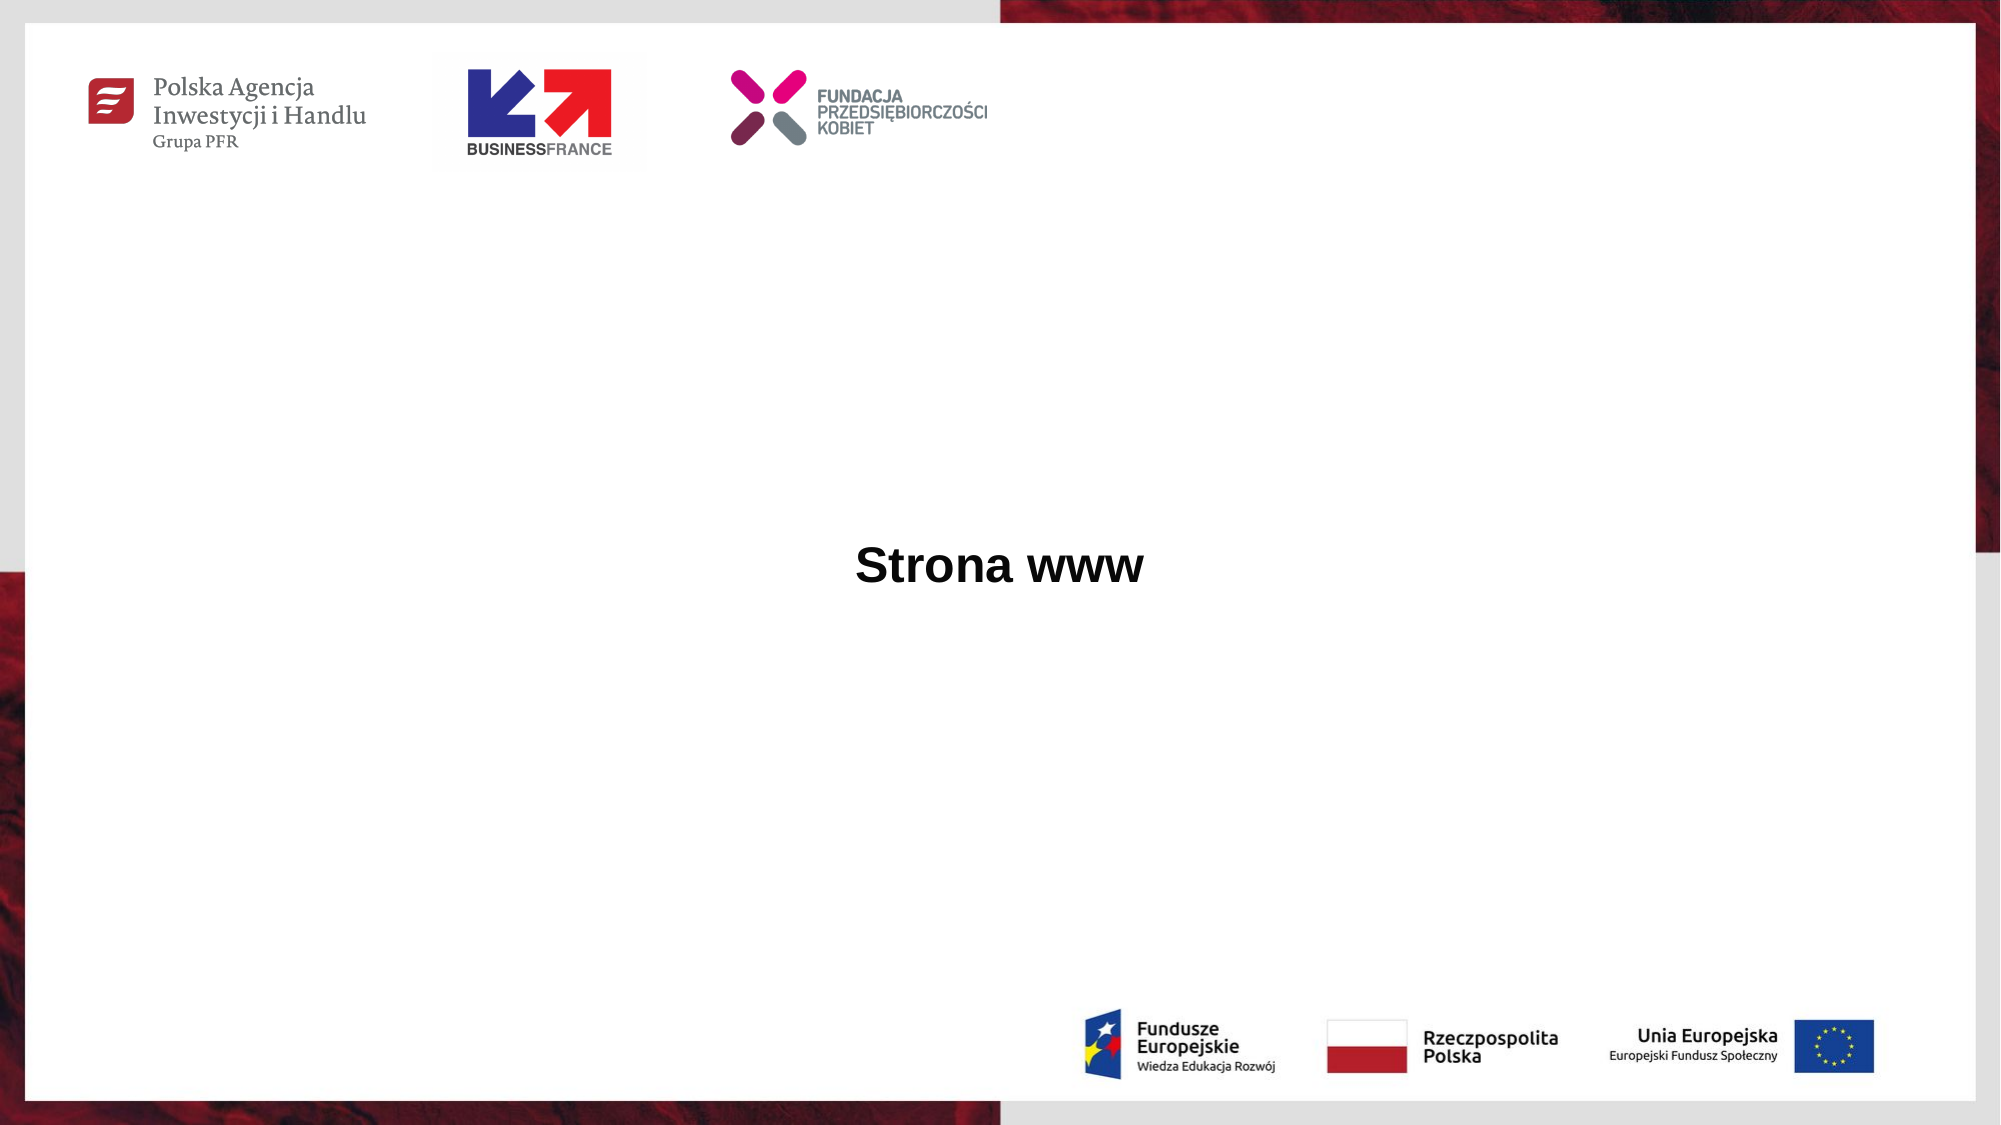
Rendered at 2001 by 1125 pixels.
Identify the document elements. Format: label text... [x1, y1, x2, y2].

text_box Strona www [453, 528, 1547, 597]
picture [0, 0, 2001, 1125]
